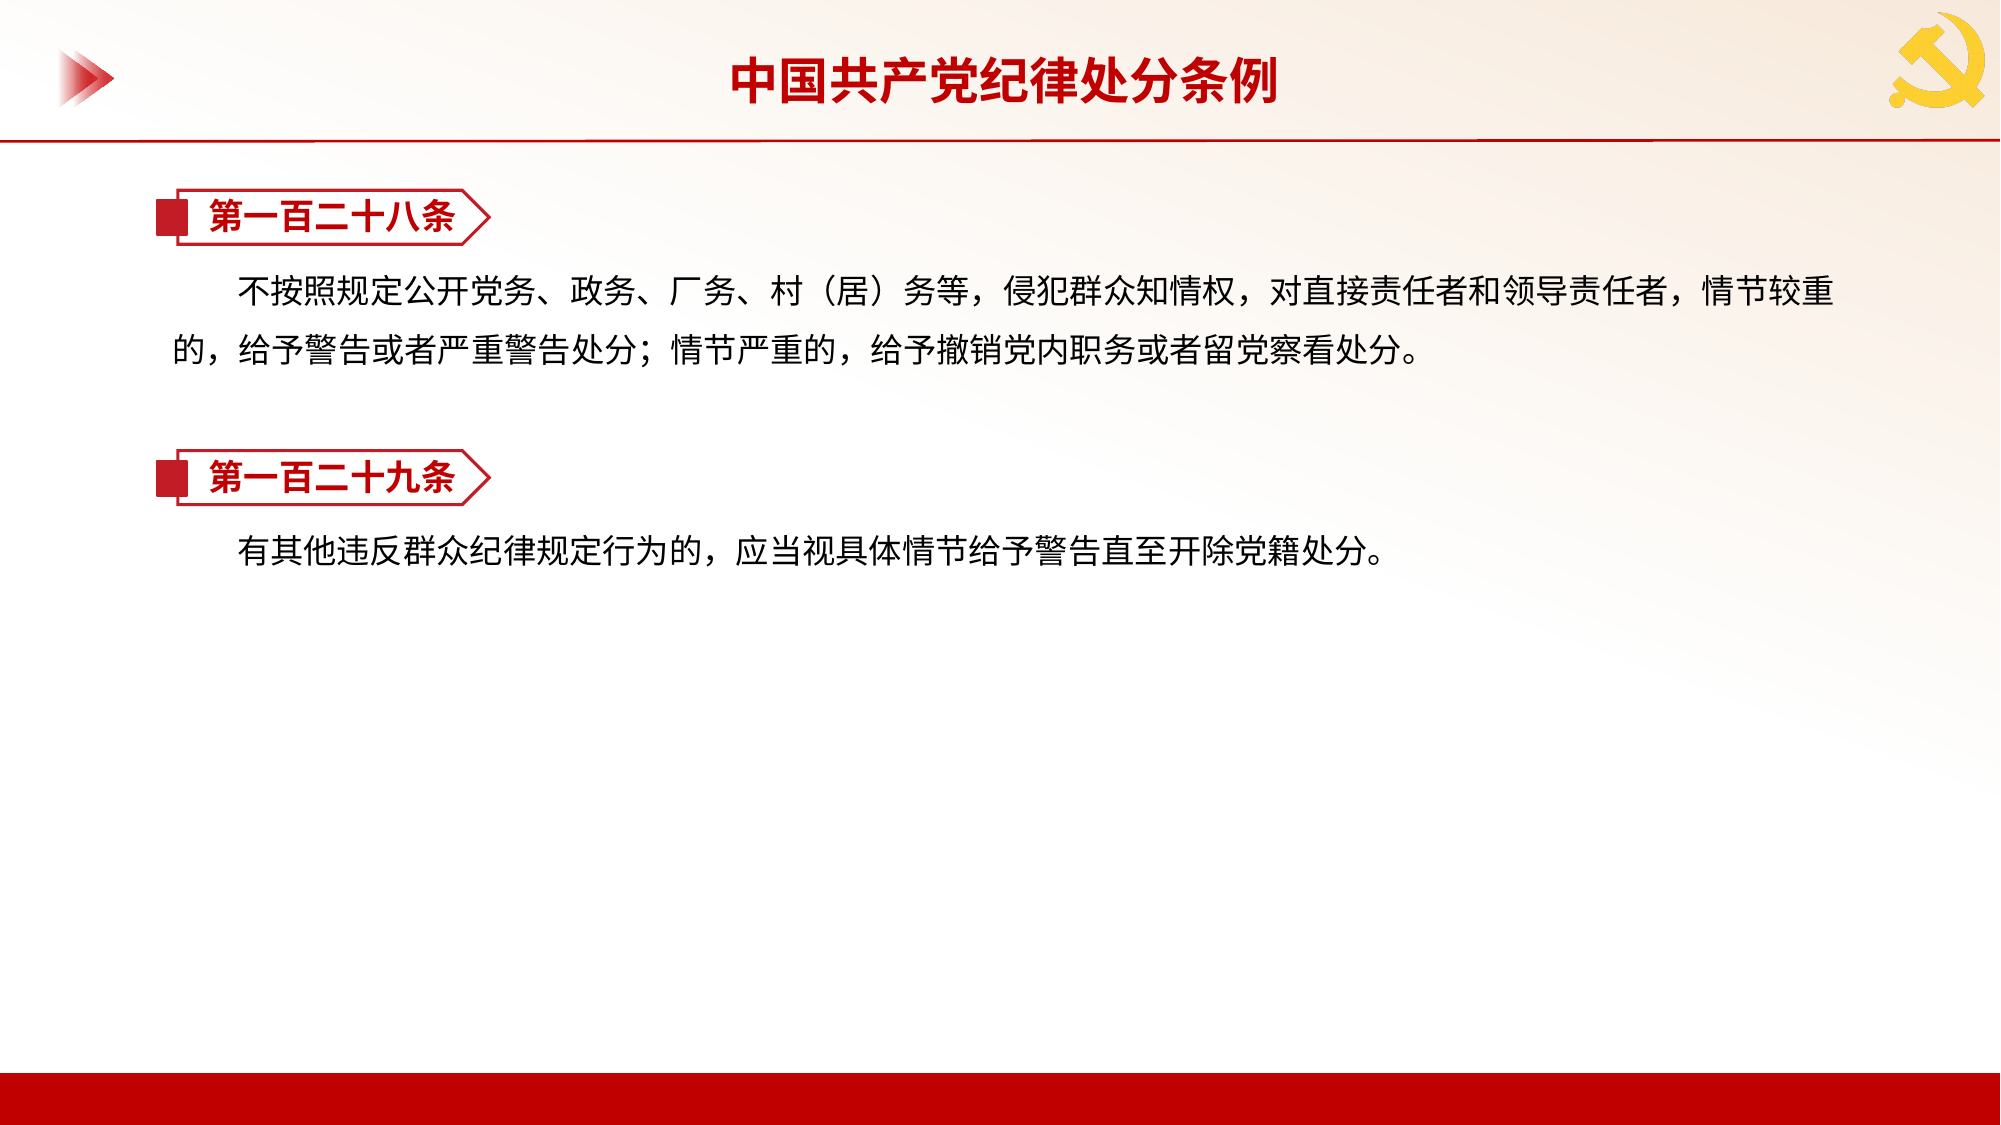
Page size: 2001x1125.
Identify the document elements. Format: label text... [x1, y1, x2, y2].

text_box [0, 1072, 2000, 1125]
text_box 有其他违反群众纪律规定行为的，应当视具体情节给予警告直至开除党籍处分。 [157, 504, 1850, 587]
text_box 不按照规定公开党务、政务、厂务、村（居）务等，侵犯群众知情权，对直接责任者和领导责任者，情节较重的，给予警告或者严重警告处分；情节严重的，给予撤销党内职务或者留党察看处分。 [157, 244, 1850, 326]
text_box 中国共产党纪律处分条例 [303, 29, 1705, 117]
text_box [156, 447, 490, 506]
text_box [156, 187, 490, 245]
picture [1889, 12, 1985, 108]
